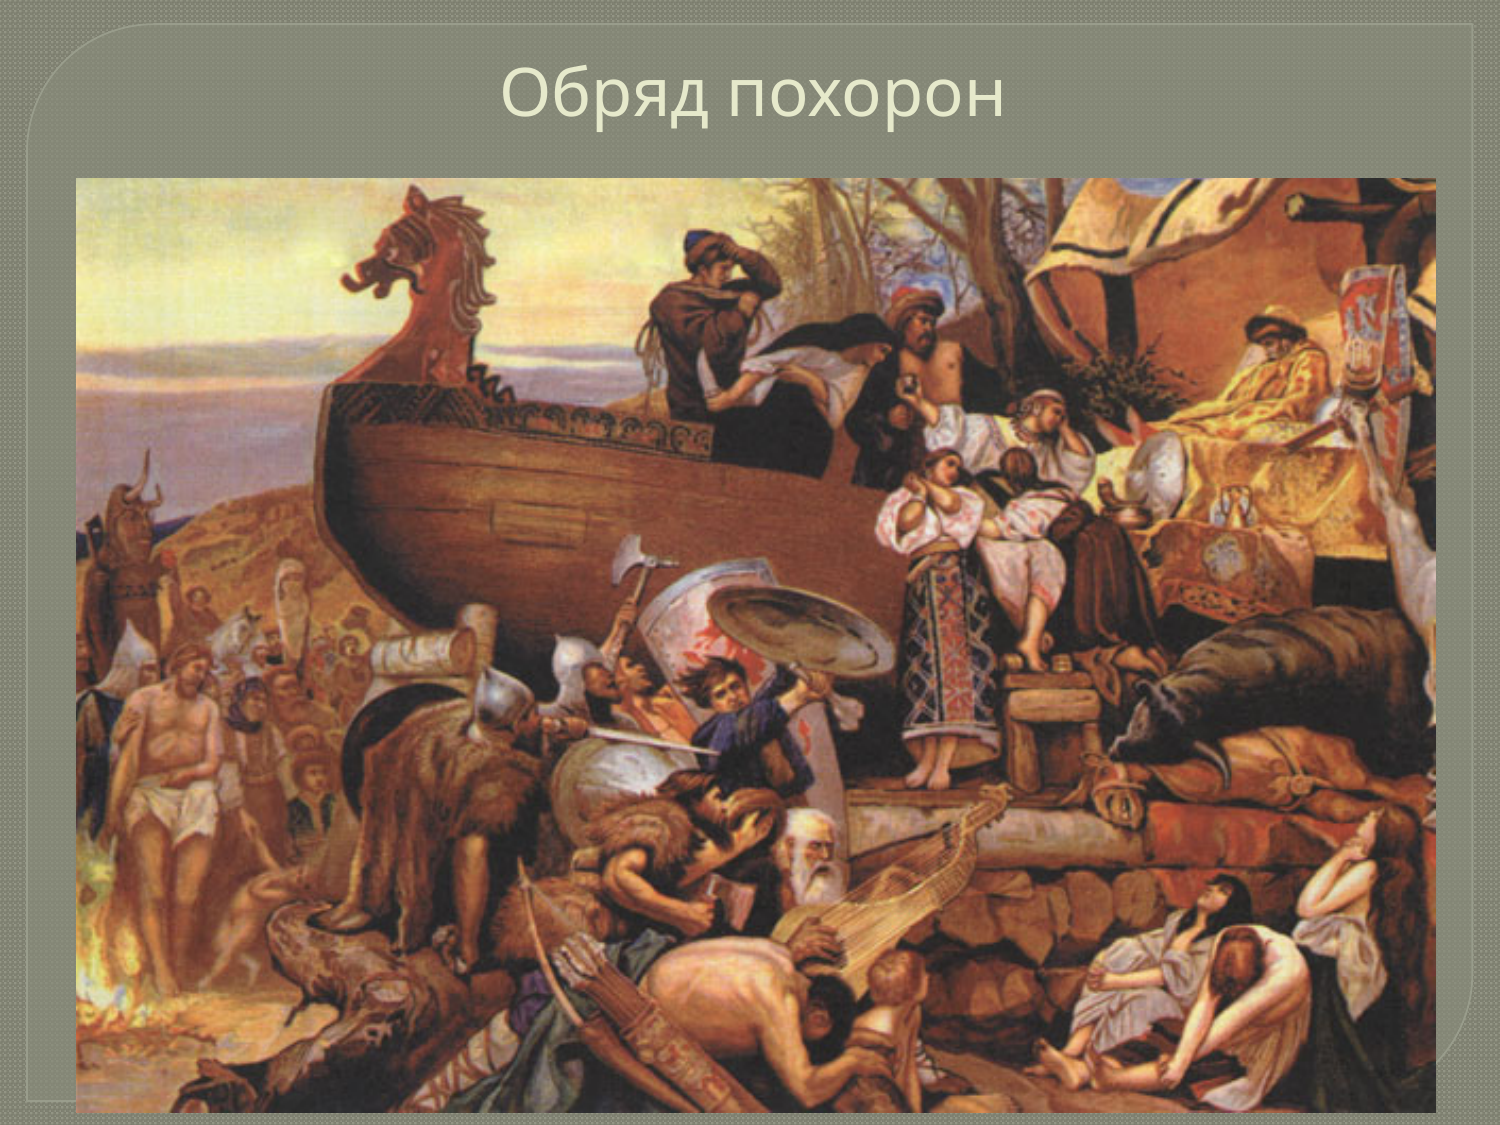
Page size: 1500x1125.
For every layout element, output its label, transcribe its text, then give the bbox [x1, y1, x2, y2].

title Обряд похорон [75, 41, 1425, 138]
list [76, 178, 1436, 1113]
